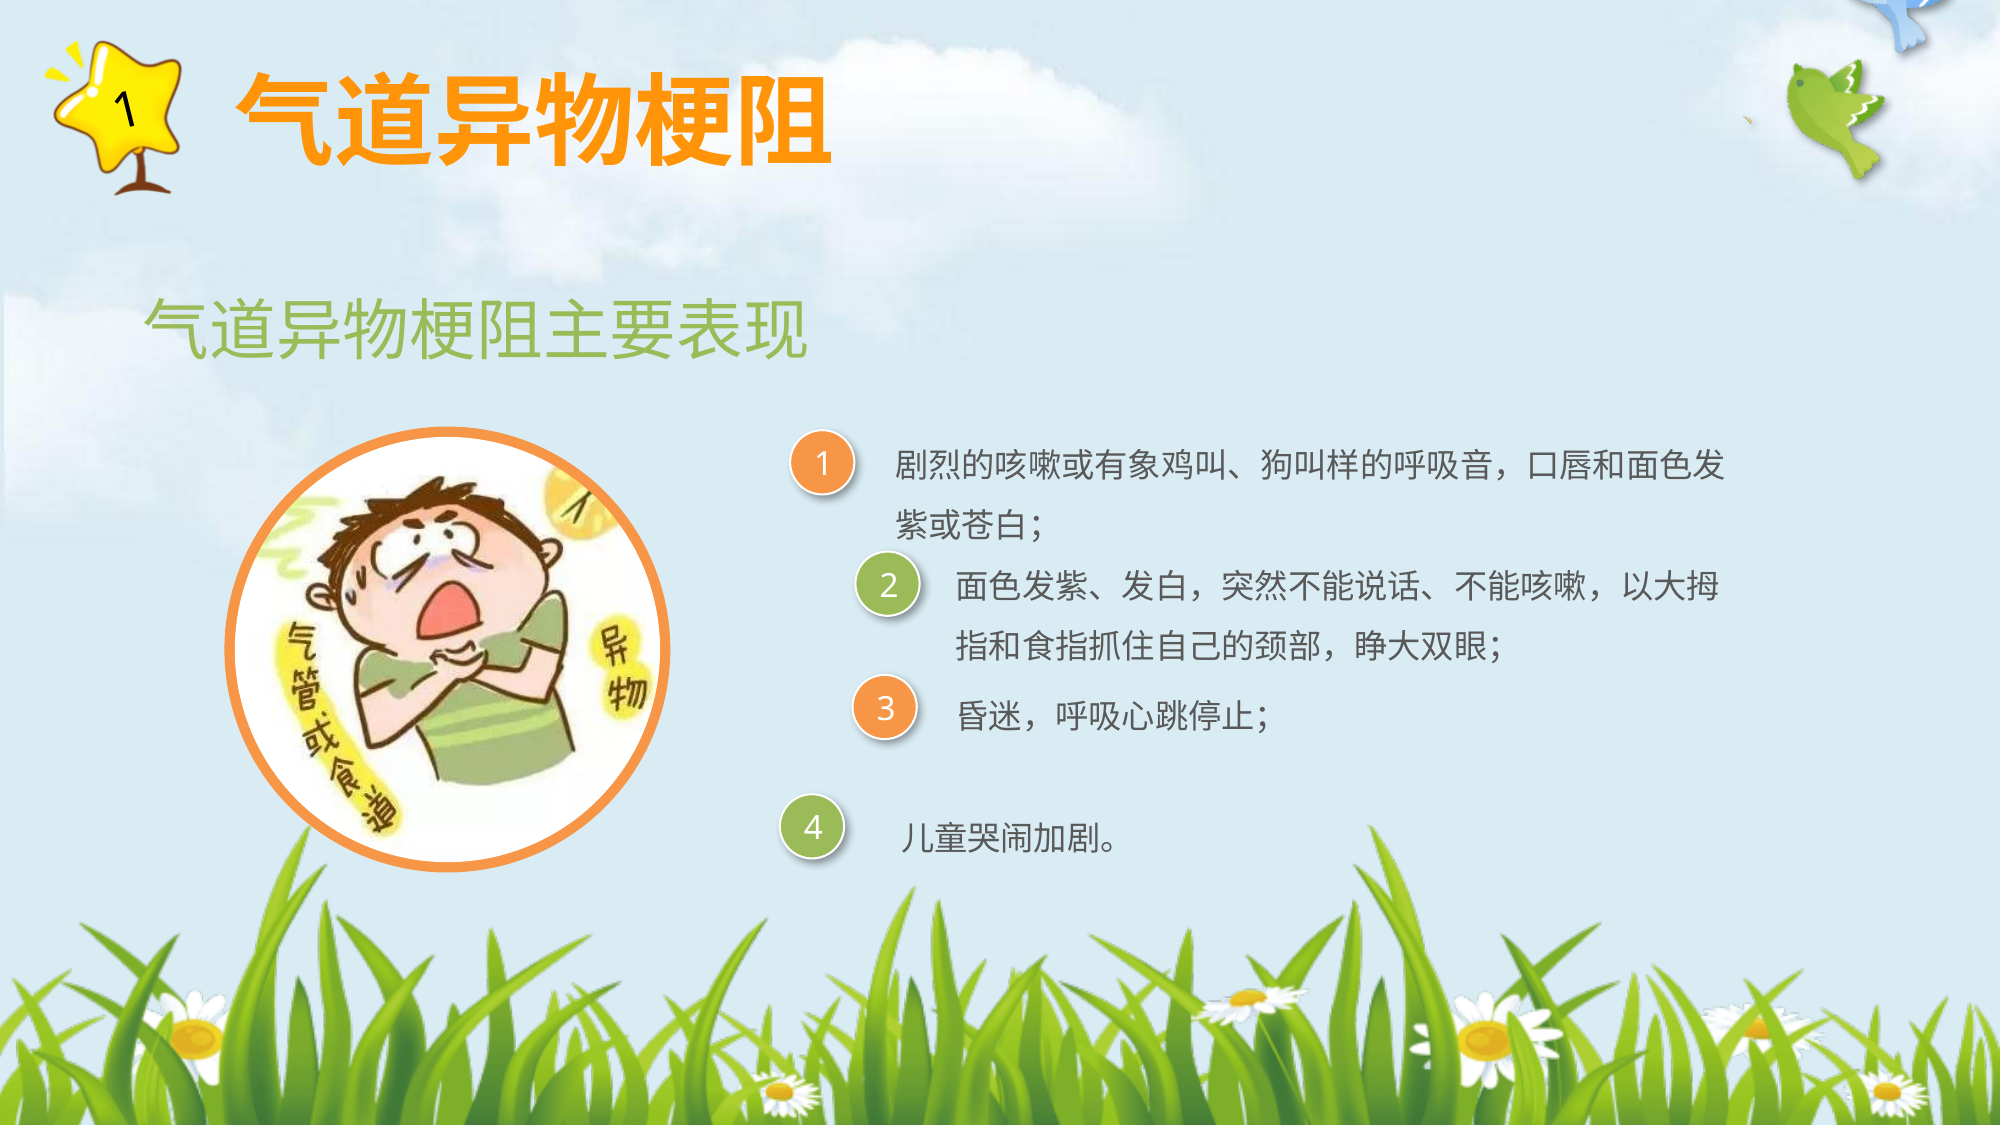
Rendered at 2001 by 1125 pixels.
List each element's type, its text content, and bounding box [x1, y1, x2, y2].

text_box 2 [854, 550, 921, 617]
text_box 气道异物梗阻主要表现 [127, 280, 963, 376]
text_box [224, 426, 671, 873]
text_box 剧烈的咳嗽或有象鸡叫、狗叫样的呼吸音，口唇和面色发紫或苍白； [880, 416, 1771, 552]
text_box 3 [851, 673, 918, 741]
text_box 昏迷，呼吸心跳停止； [941, 667, 1942, 743]
picture [0, 0, 2001, 1125]
text_box 4 [778, 793, 846, 860]
text_box 儿童哭闹加剧。 [886, 789, 1149, 865]
text_box 面色发紫、发白，突然不能说话、不能咳嗽，以大拇指和食指抓住自己的颈部，睁大双眼； [941, 538, 1746, 667]
text_box 1 [789, 429, 856, 496]
